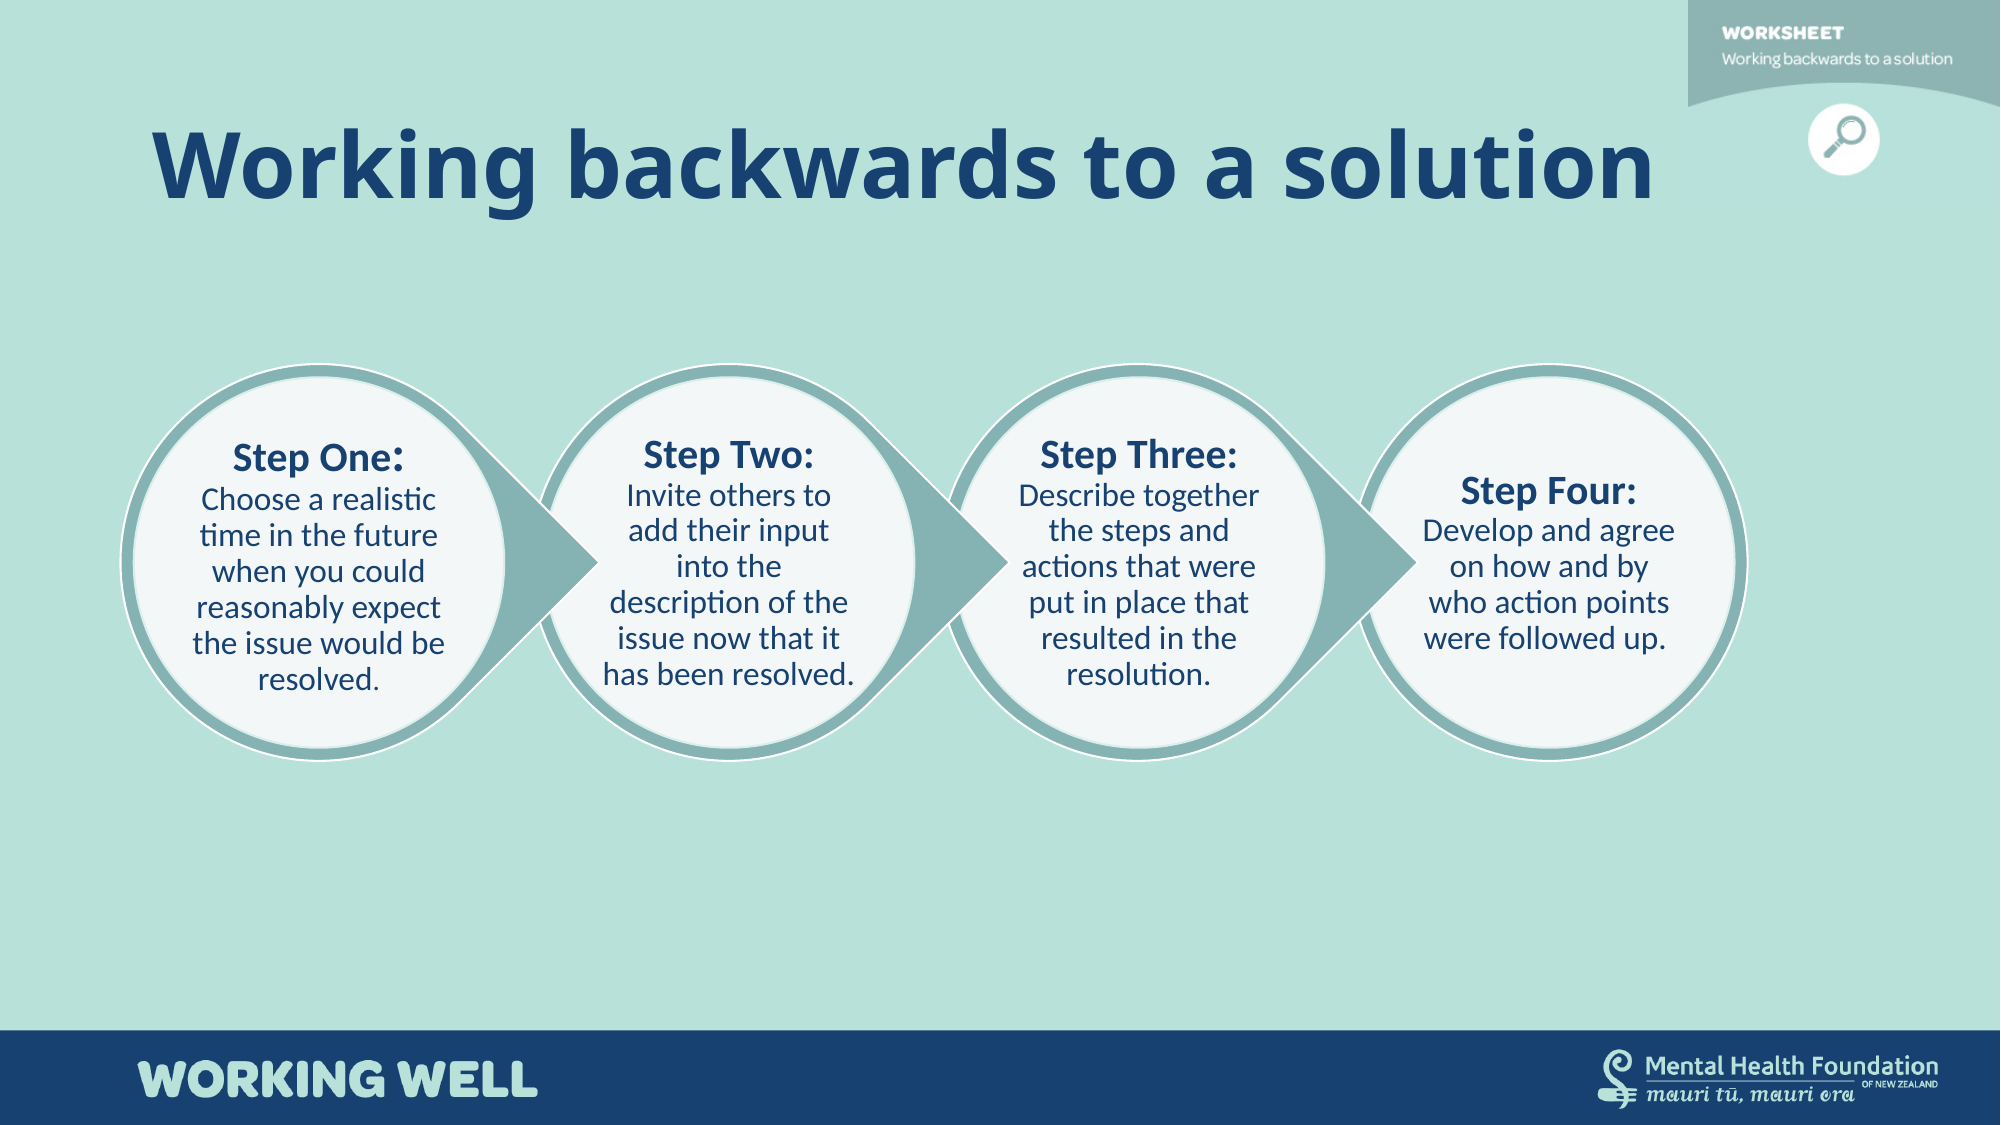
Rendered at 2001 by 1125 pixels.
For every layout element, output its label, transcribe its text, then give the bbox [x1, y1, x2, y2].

title Working backwards to a solution [137, 59, 1863, 278]
picture [1597, 1049, 1938, 1109]
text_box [17, 212, 1769, 913]
picture [1688, 0, 2000, 195]
picture [137, 1060, 538, 1098]
